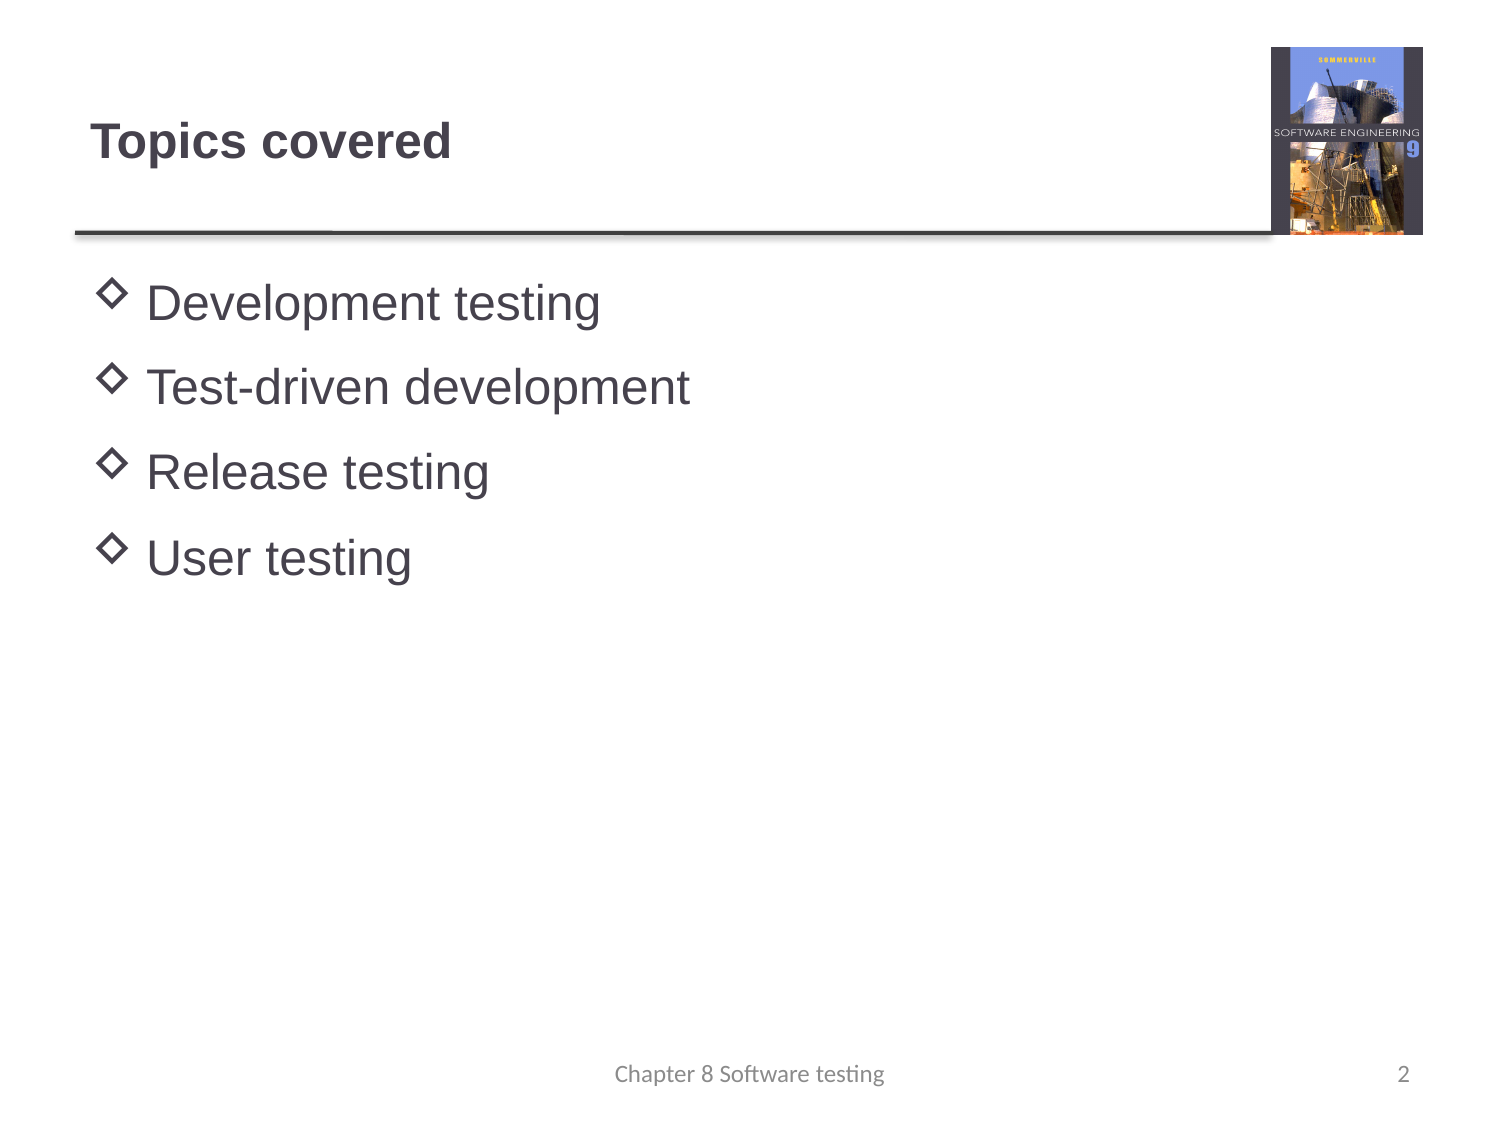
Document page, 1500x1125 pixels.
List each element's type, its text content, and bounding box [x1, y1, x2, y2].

list Development testing Test-driven development Release testing User testing [75, 262, 1425, 1005]
footer Chapter 8 Software testing [512, 1042, 988, 1103]
picture [1272, 47, 1423, 235]
slide_number 2 [1074, 1042, 1425, 1103]
title Topics covered [74, 44, 1272, 233]
